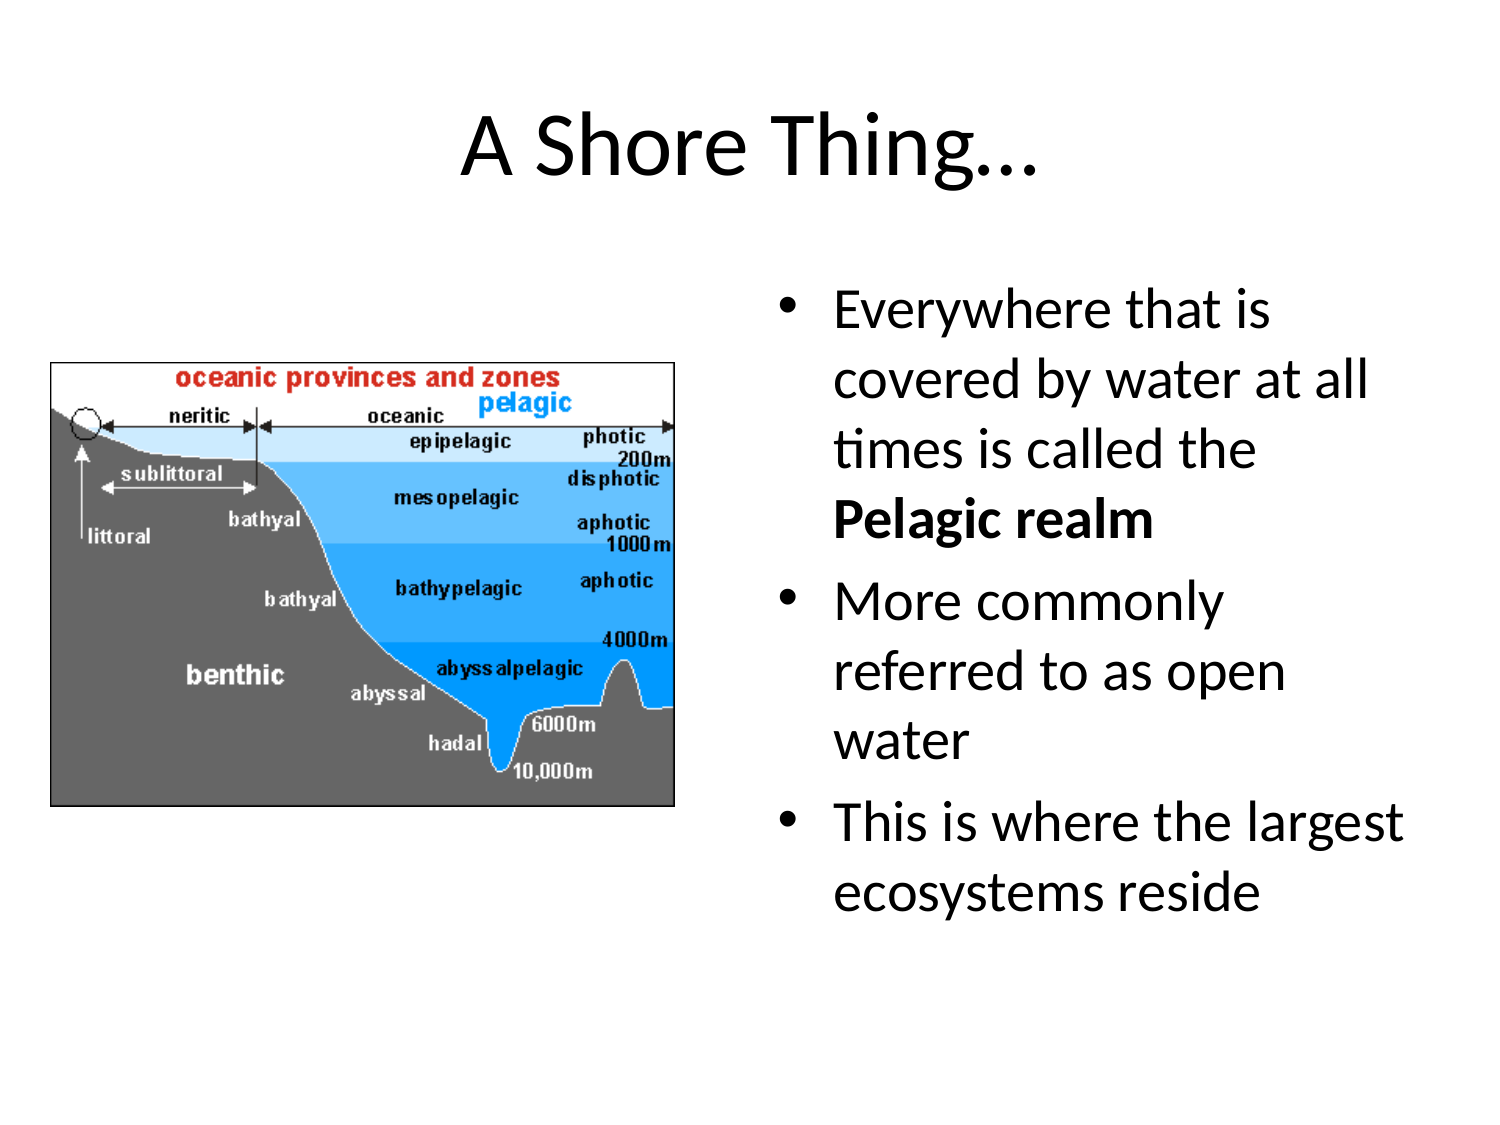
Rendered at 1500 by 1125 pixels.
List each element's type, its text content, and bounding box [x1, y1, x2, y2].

list Everywhere that is covered by water at all times is called the Pelagic realm More commonly referred to as open water This is where the largest ecosystems reside [762, 262, 1425, 1005]
title A Shore Thing… [75, 45, 1425, 233]
picture [49, 362, 676, 807]
